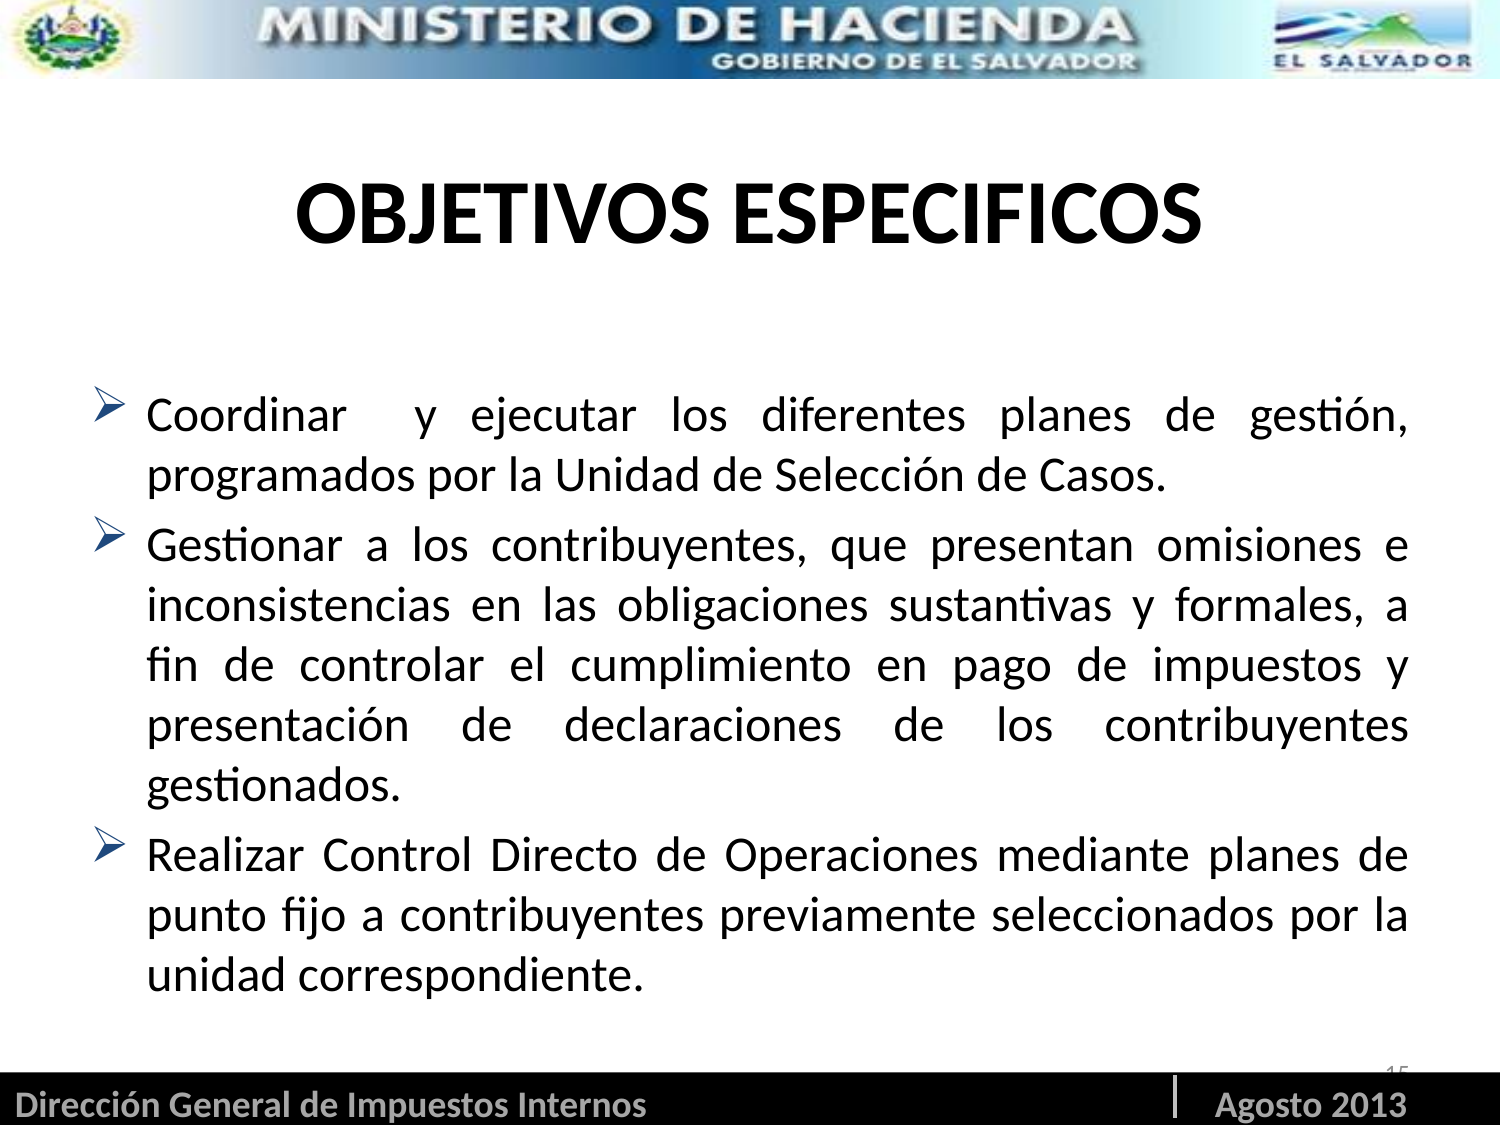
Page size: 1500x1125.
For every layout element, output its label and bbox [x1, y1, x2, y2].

text_box [0, 0, 1500, 1125]
